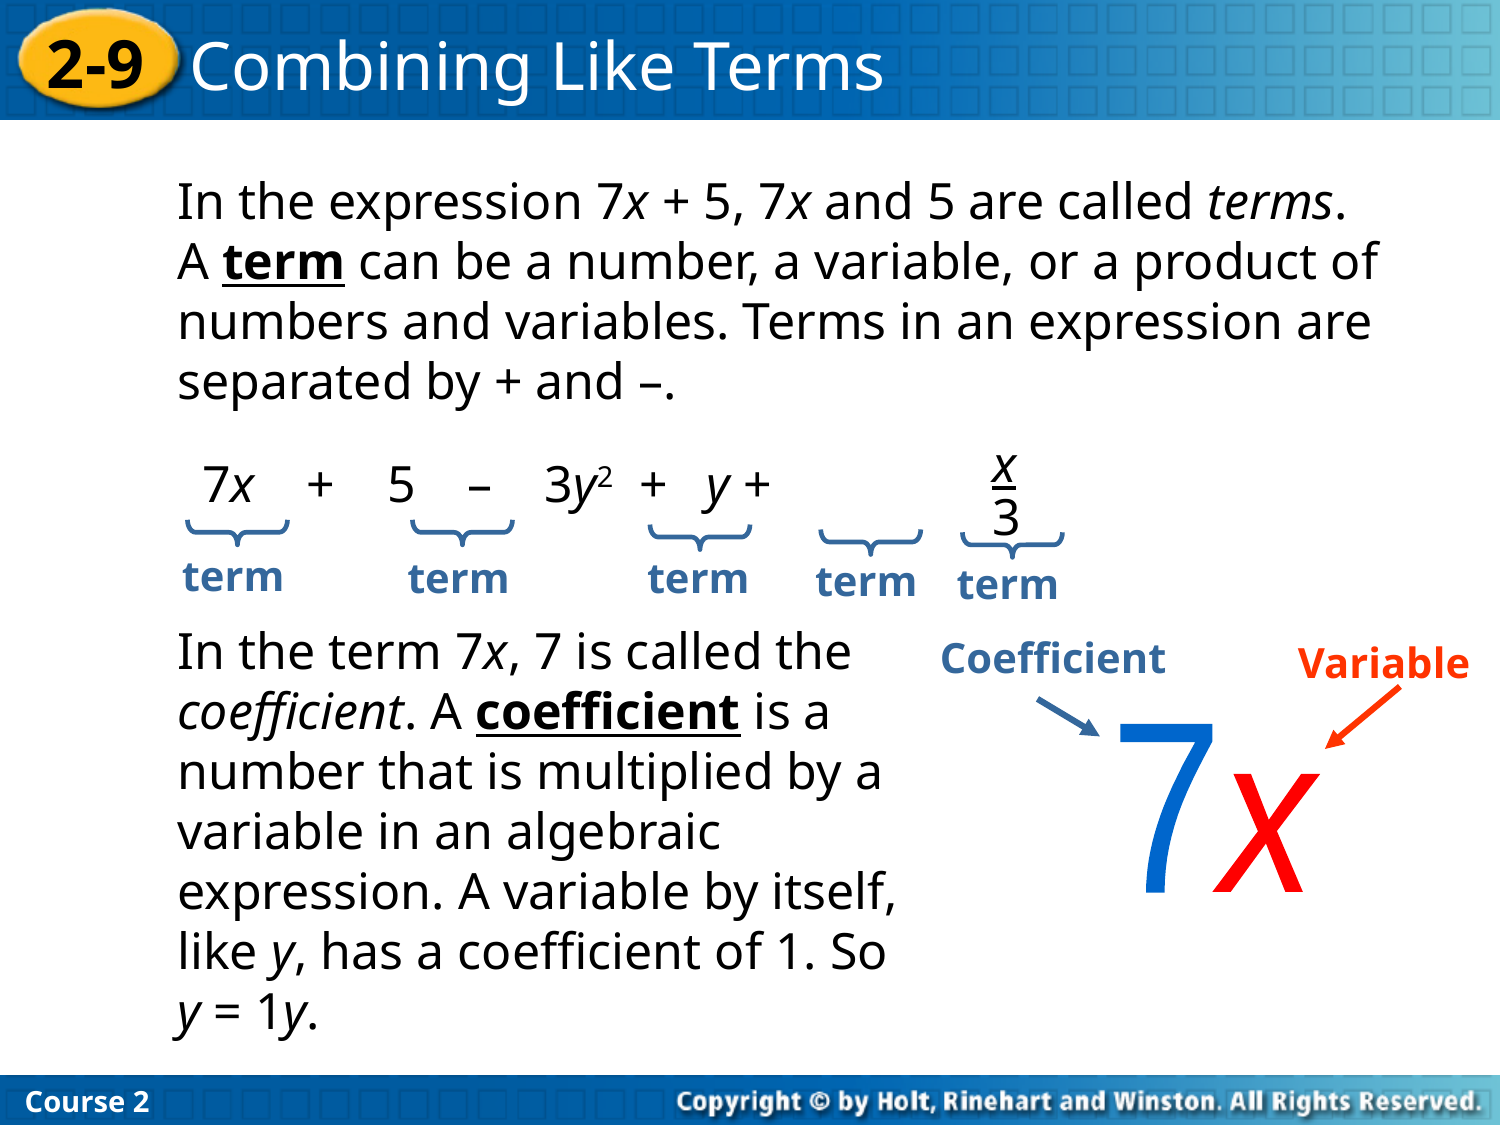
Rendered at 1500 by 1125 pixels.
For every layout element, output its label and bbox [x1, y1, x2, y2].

text_box [0, 0, 1500, 1125]
